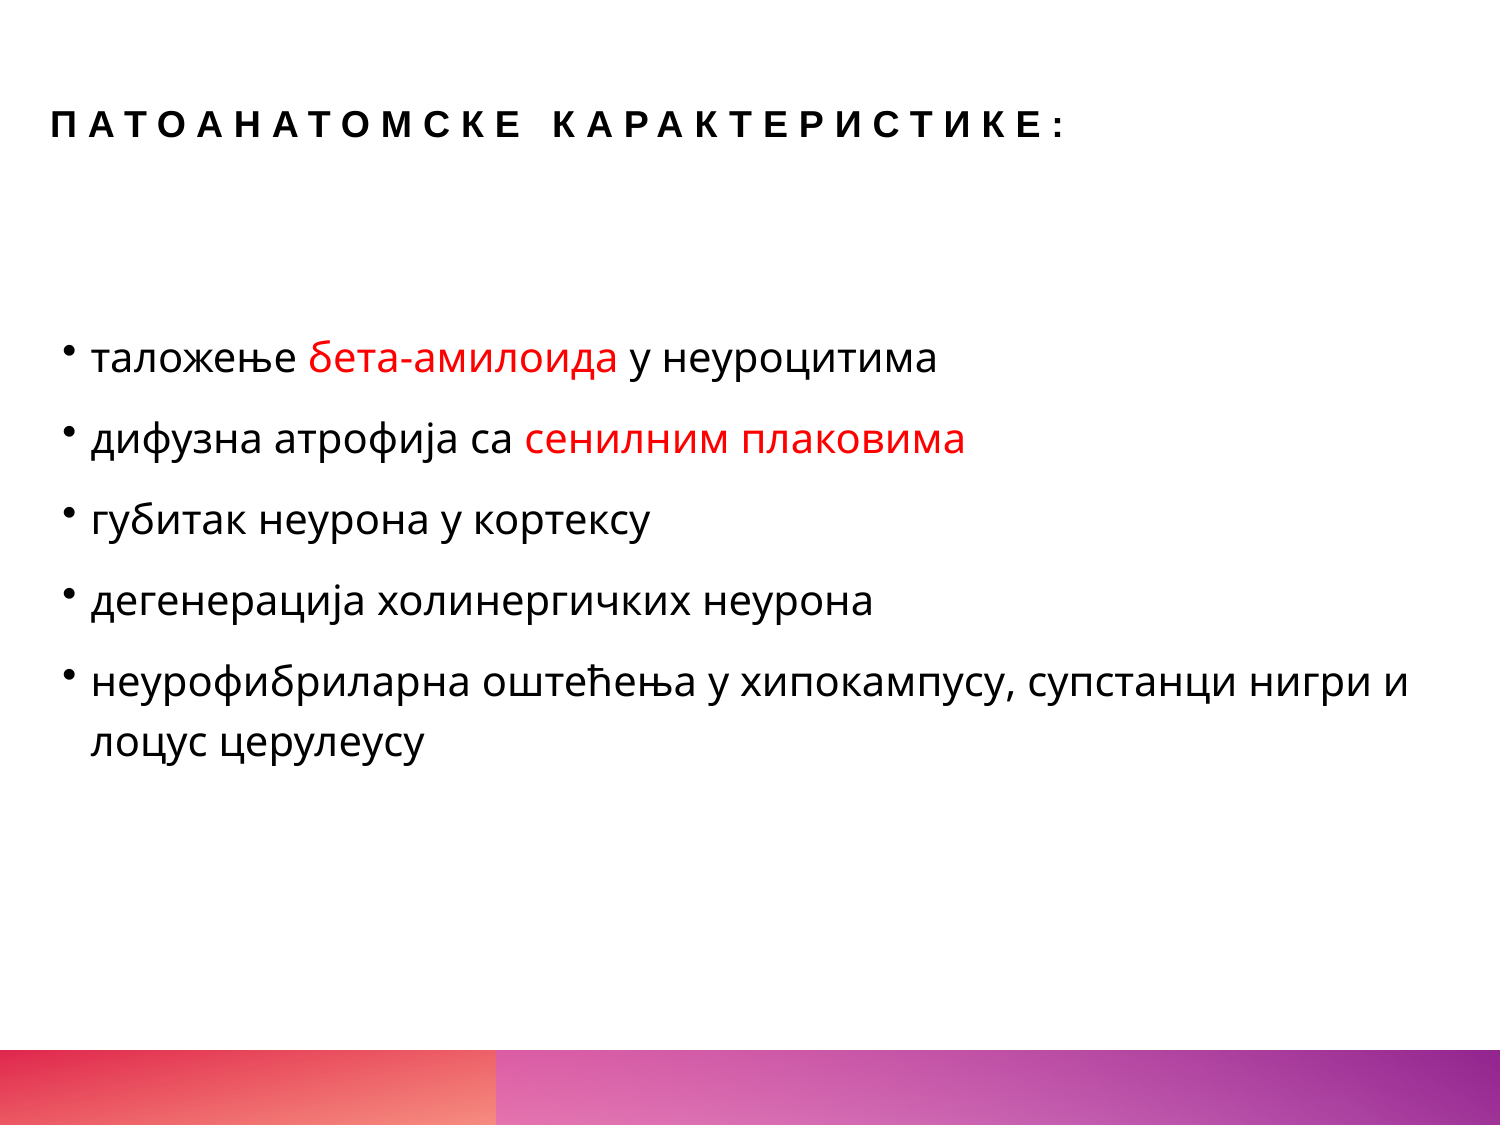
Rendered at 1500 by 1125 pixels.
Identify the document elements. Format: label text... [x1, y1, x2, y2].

title Патоанатомске карактеристике: [50, 75, 1138, 146]
list таложење бета-амилоида у неуроцитима дифузна атрофија са сенилним плаковима губитак неурона у кортексу дегенерација холинергичких неурона неурофибриларна оштећења у хипокампусу, супстанци нигри и лоцус церулеусу [62, 249, 1429, 996]
